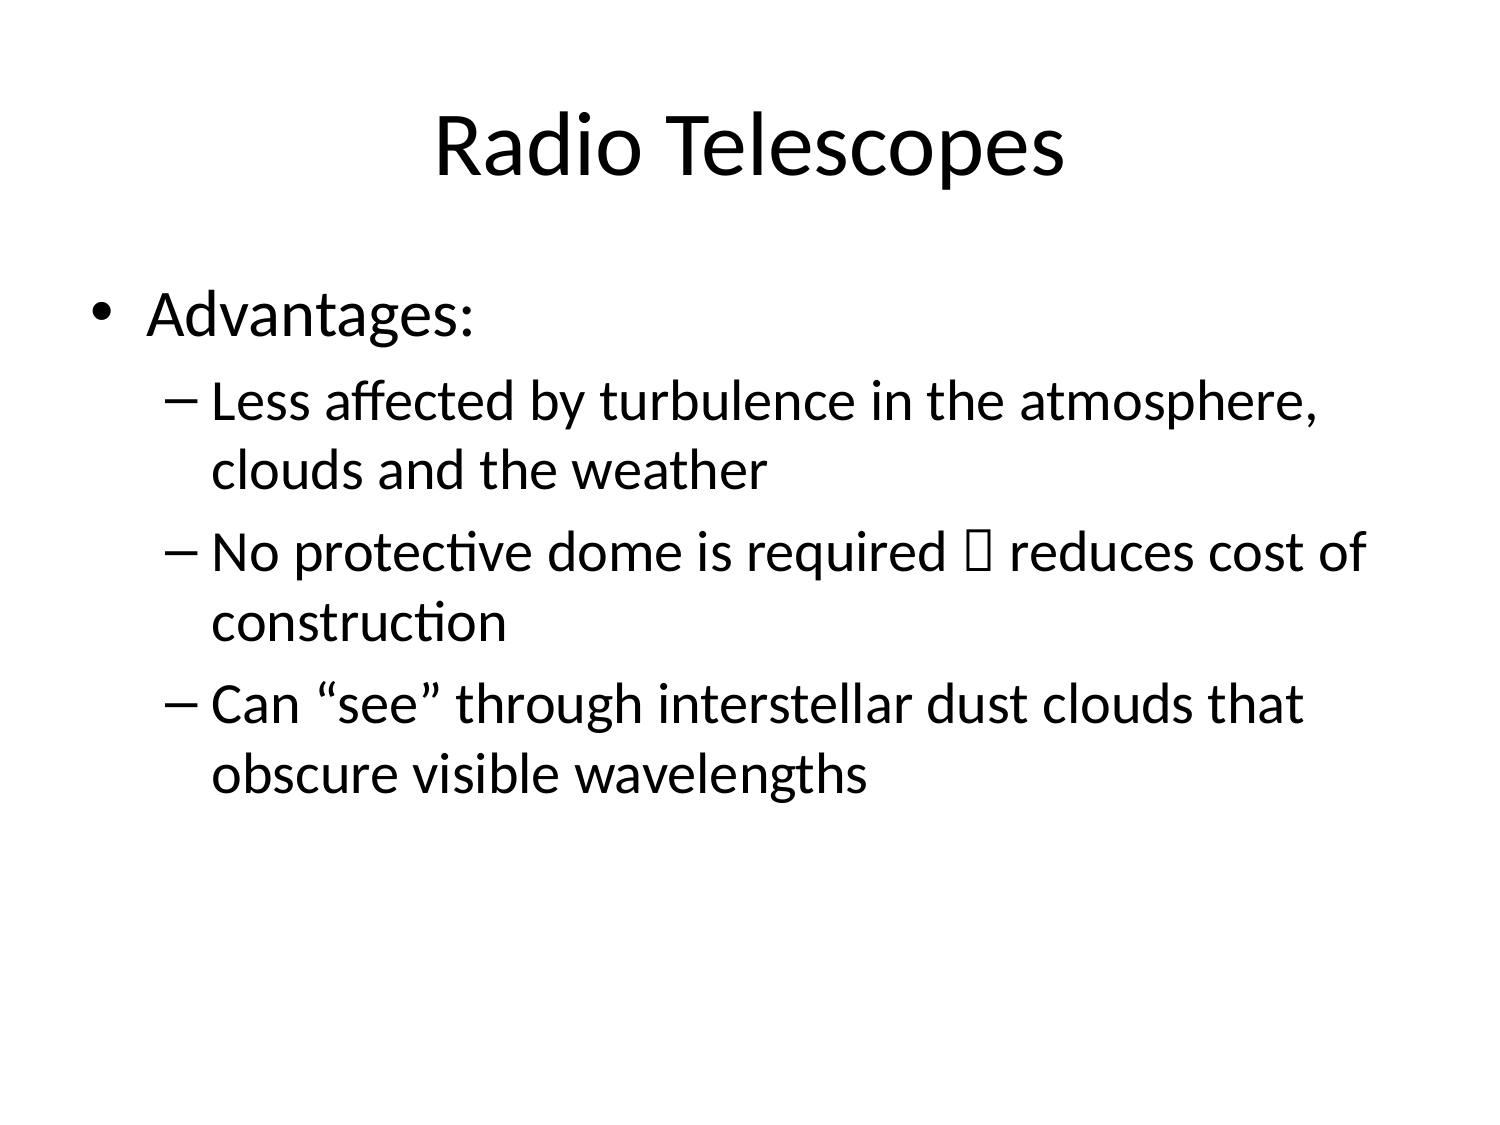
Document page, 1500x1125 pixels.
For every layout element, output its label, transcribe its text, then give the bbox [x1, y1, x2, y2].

title Radio Telescopes [75, 45, 1425, 233]
list Advantages: Less affected by turbulence in the atmosphere, clouds and the weather No protective dome is required  reduces cost of construction Can “see” through interstellar dust clouds that obscure visible wavelengths [75, 262, 1425, 1005]
